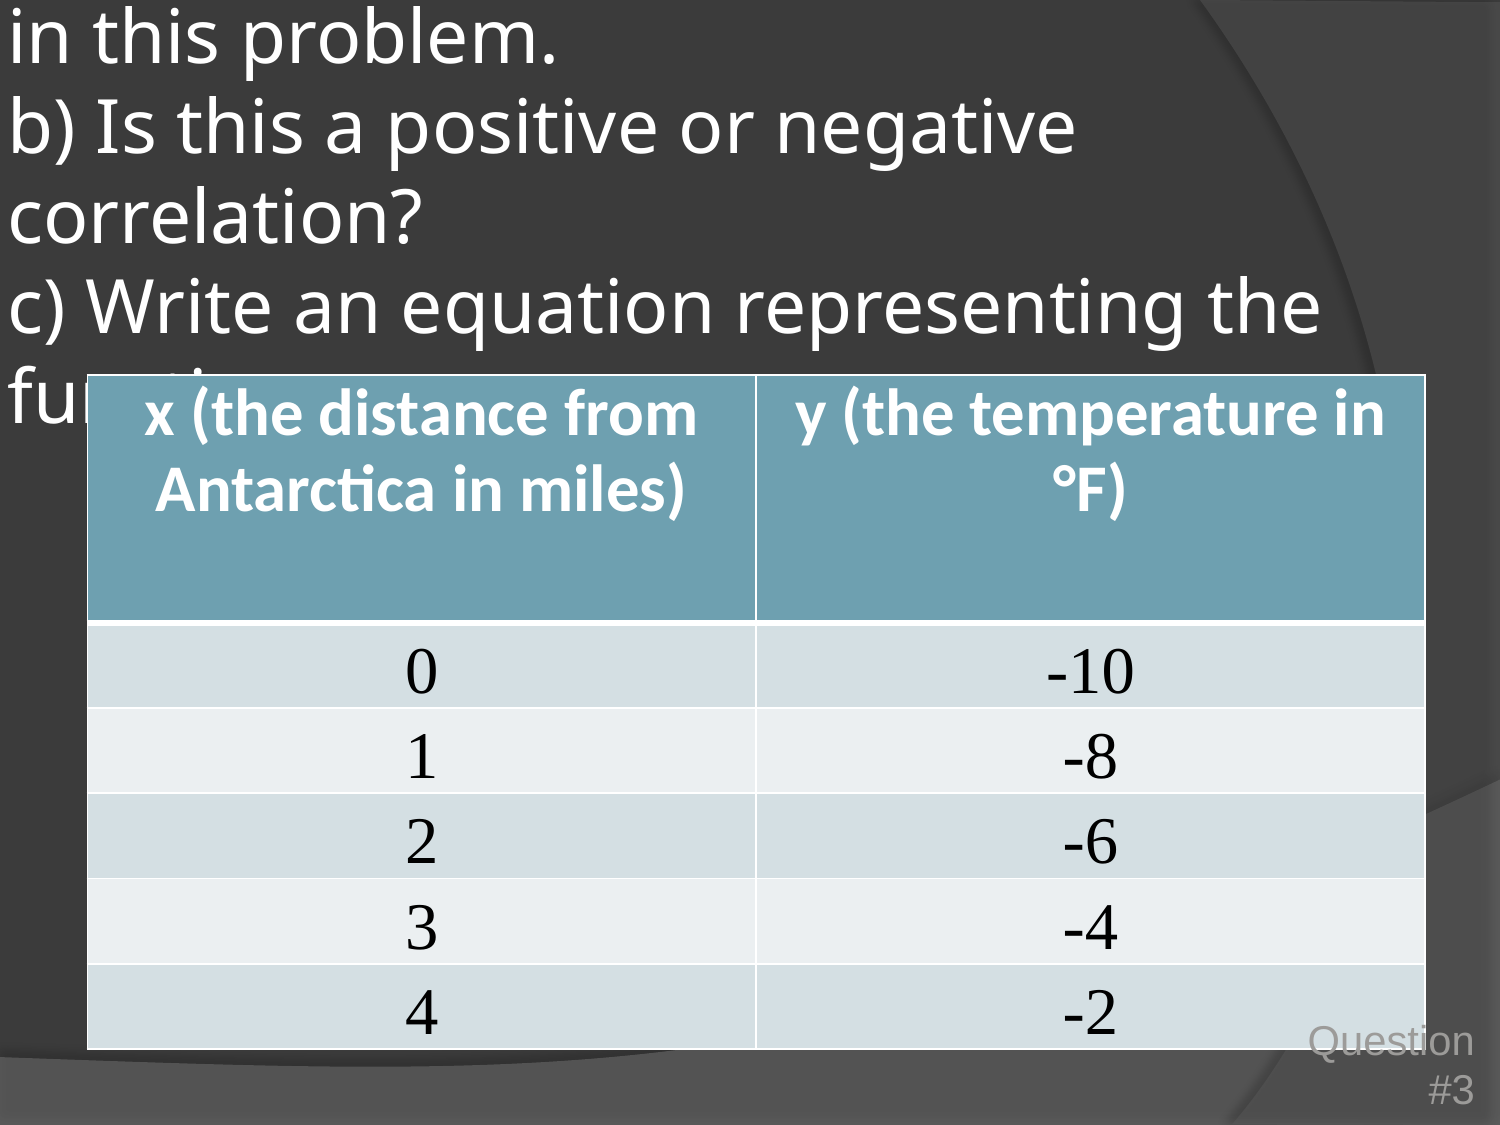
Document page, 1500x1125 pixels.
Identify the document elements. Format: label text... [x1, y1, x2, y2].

table_cell 1 [88, 709, 755, 792]
table_header y (the temperature in °F) [757, 376, 1424, 620]
table_cell -4 [757, 879, 1424, 963]
table_cell -8 [757, 709, 1424, 792]
table_cell 0 [88, 626, 755, 707]
table_cell 4 [88, 965, 755, 1048]
table_cell 3 [88, 879, 755, 963]
table_cell -2 [757, 965, 1424, 1048]
table_header x (the distance from Antarctica in miles) [88, 376, 755, 620]
table_cell 2 [88, 794, 755, 878]
table_cell -6 [757, 794, 1424, 878]
title a) Write a sentence describing the slope in this problem. b) Is this a positive or negative correlation? c) Write an equation representing the function. [0, 0, 1500, 338]
table_cell -10 [757, 626, 1424, 707]
slide_number Question #3 [1287, 1053, 1475, 1114]
